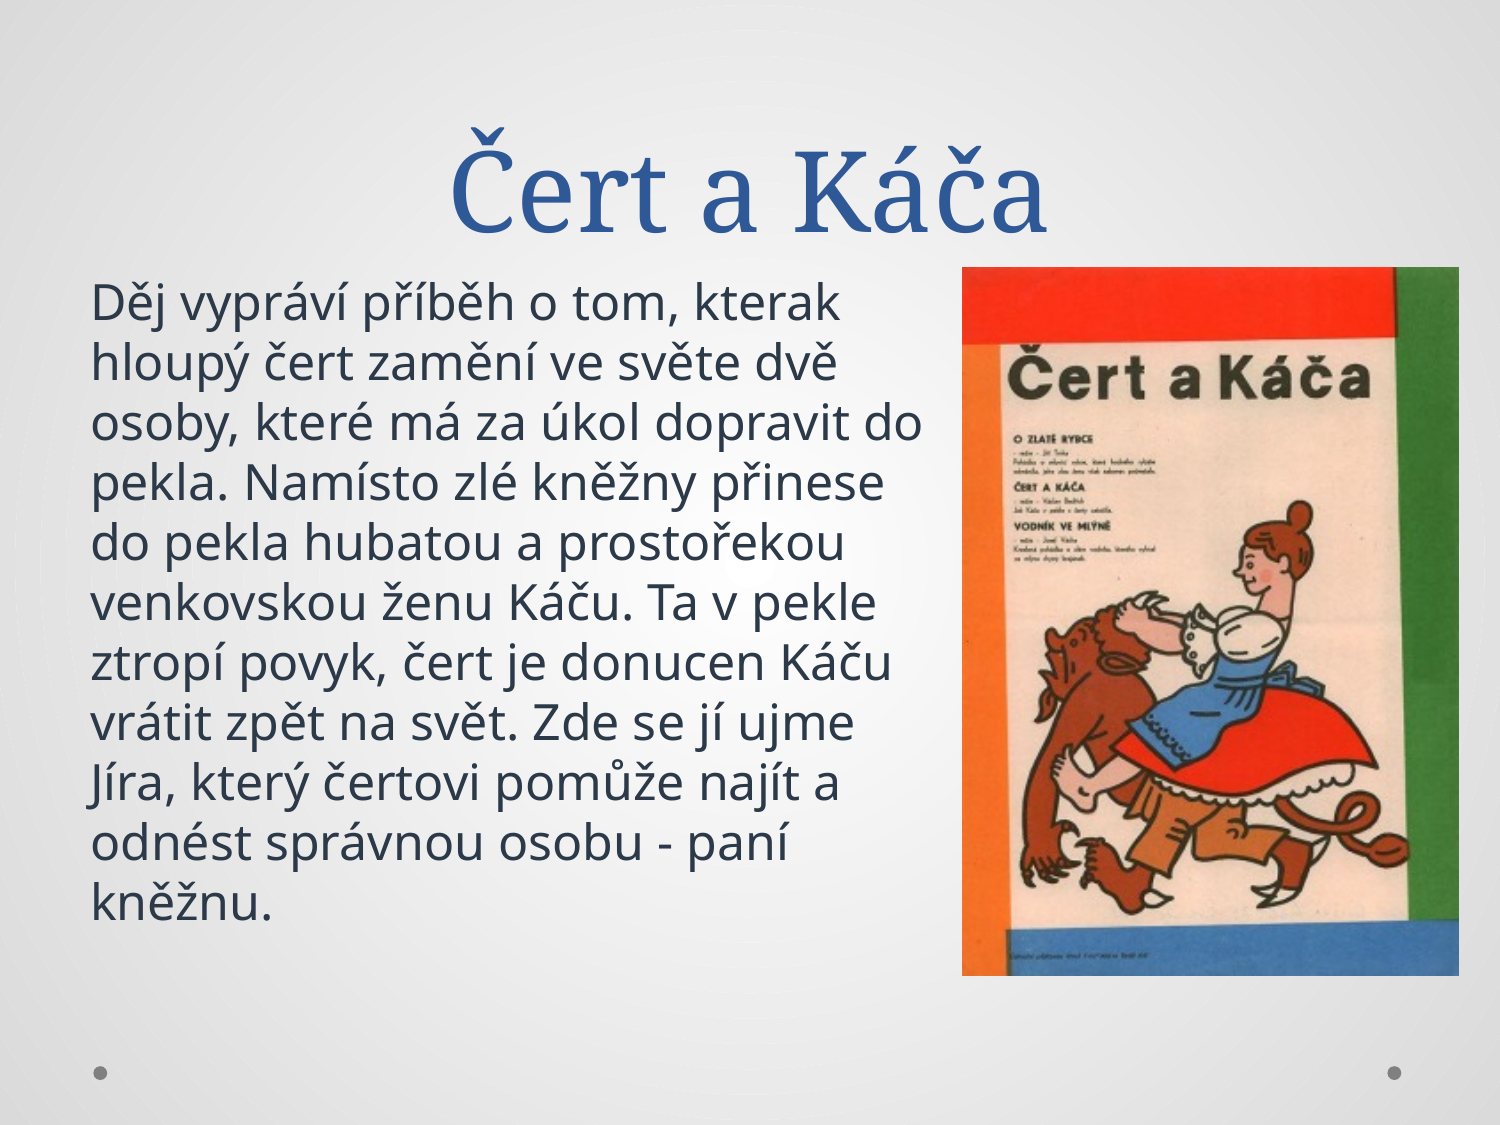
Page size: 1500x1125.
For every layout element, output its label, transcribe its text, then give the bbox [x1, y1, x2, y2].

list Děj vypráví příběh o tom, kterak hloupý čert zamění ve světe dvě osoby, které má za úkol dopravit do pekla. Namísto zlé kněžny přinese do pekla hubatou a prostořekou venkovskou ženu Káču. Ta v pekle ztropí povyk, čert je donucen Káču vrátit zpět na svět. Zde se jí ujme Jíra, který čertovi pomůže najít a odnést správnou osobu - paní kněžnu. [75, 262, 963, 1005]
picture [962, 266, 1459, 977]
title Čert a Káča [75, 0, 1425, 263]
